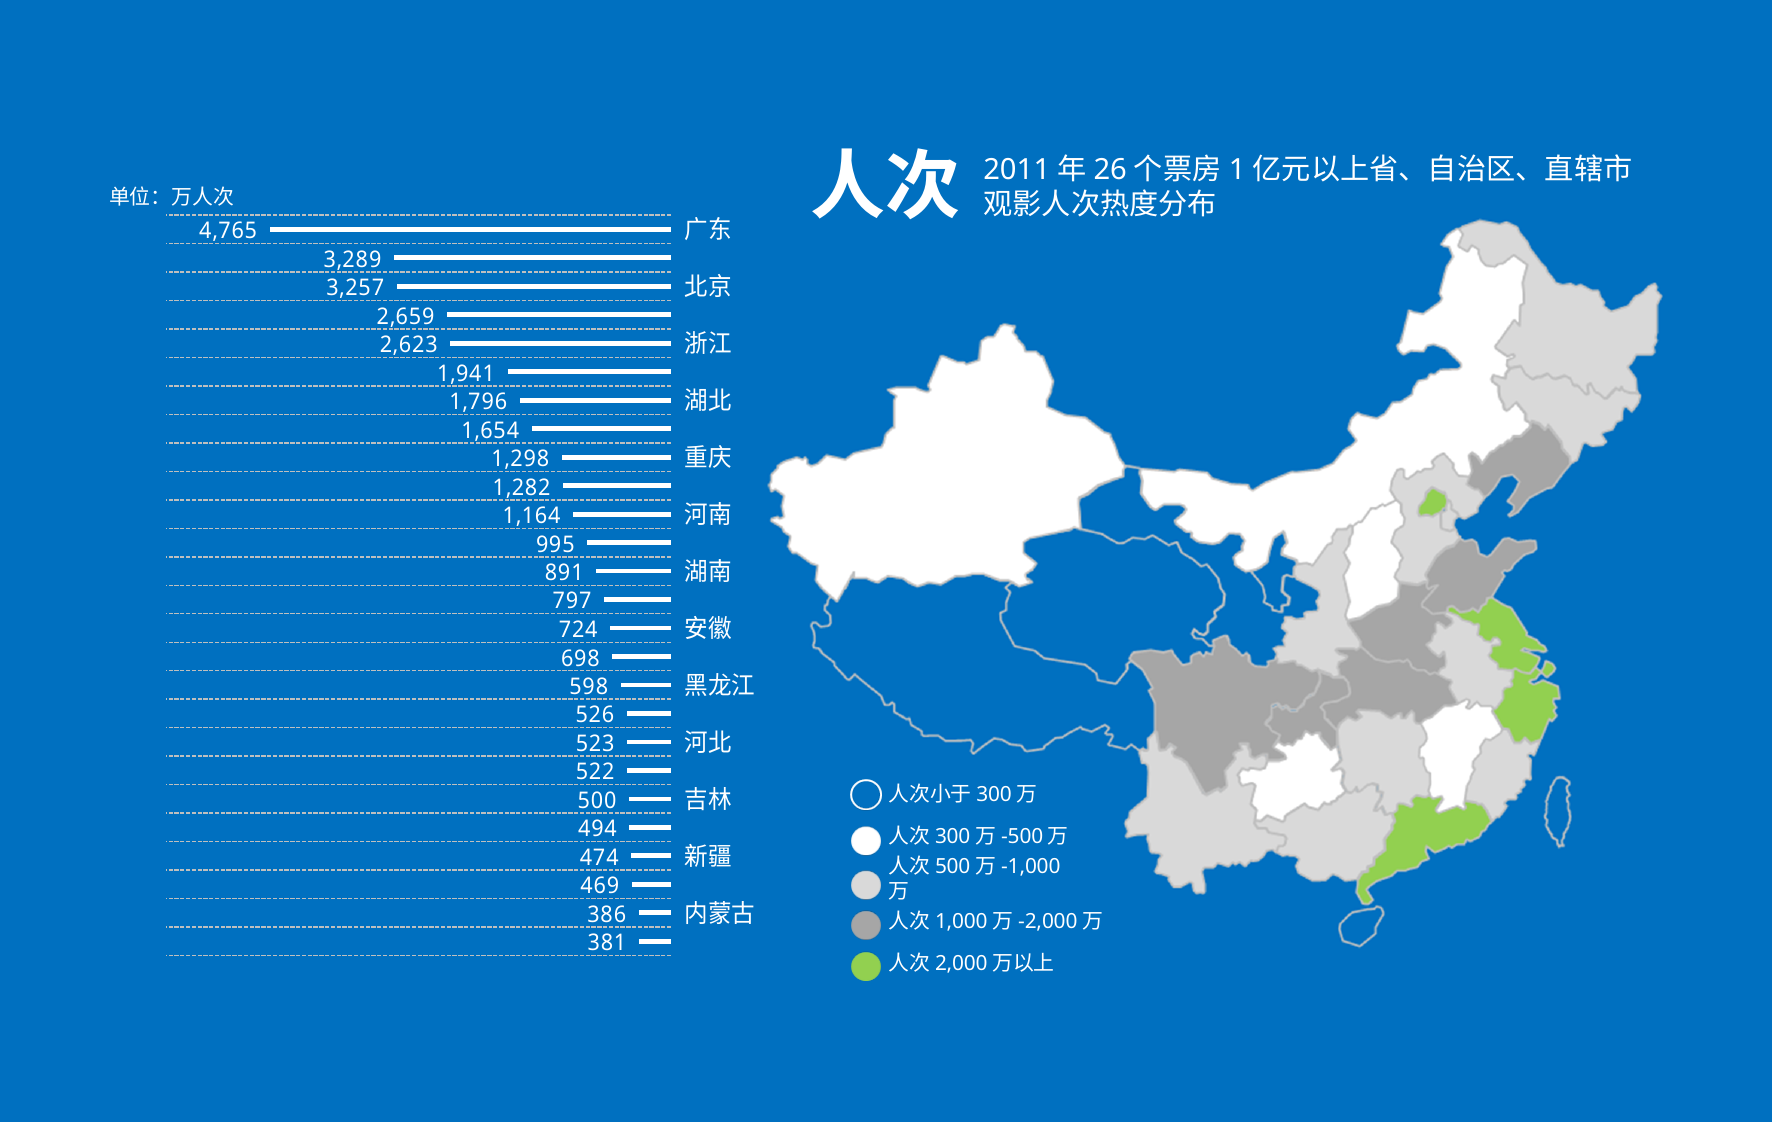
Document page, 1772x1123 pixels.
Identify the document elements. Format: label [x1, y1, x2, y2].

text_box [57, 111, 1666, 987]
